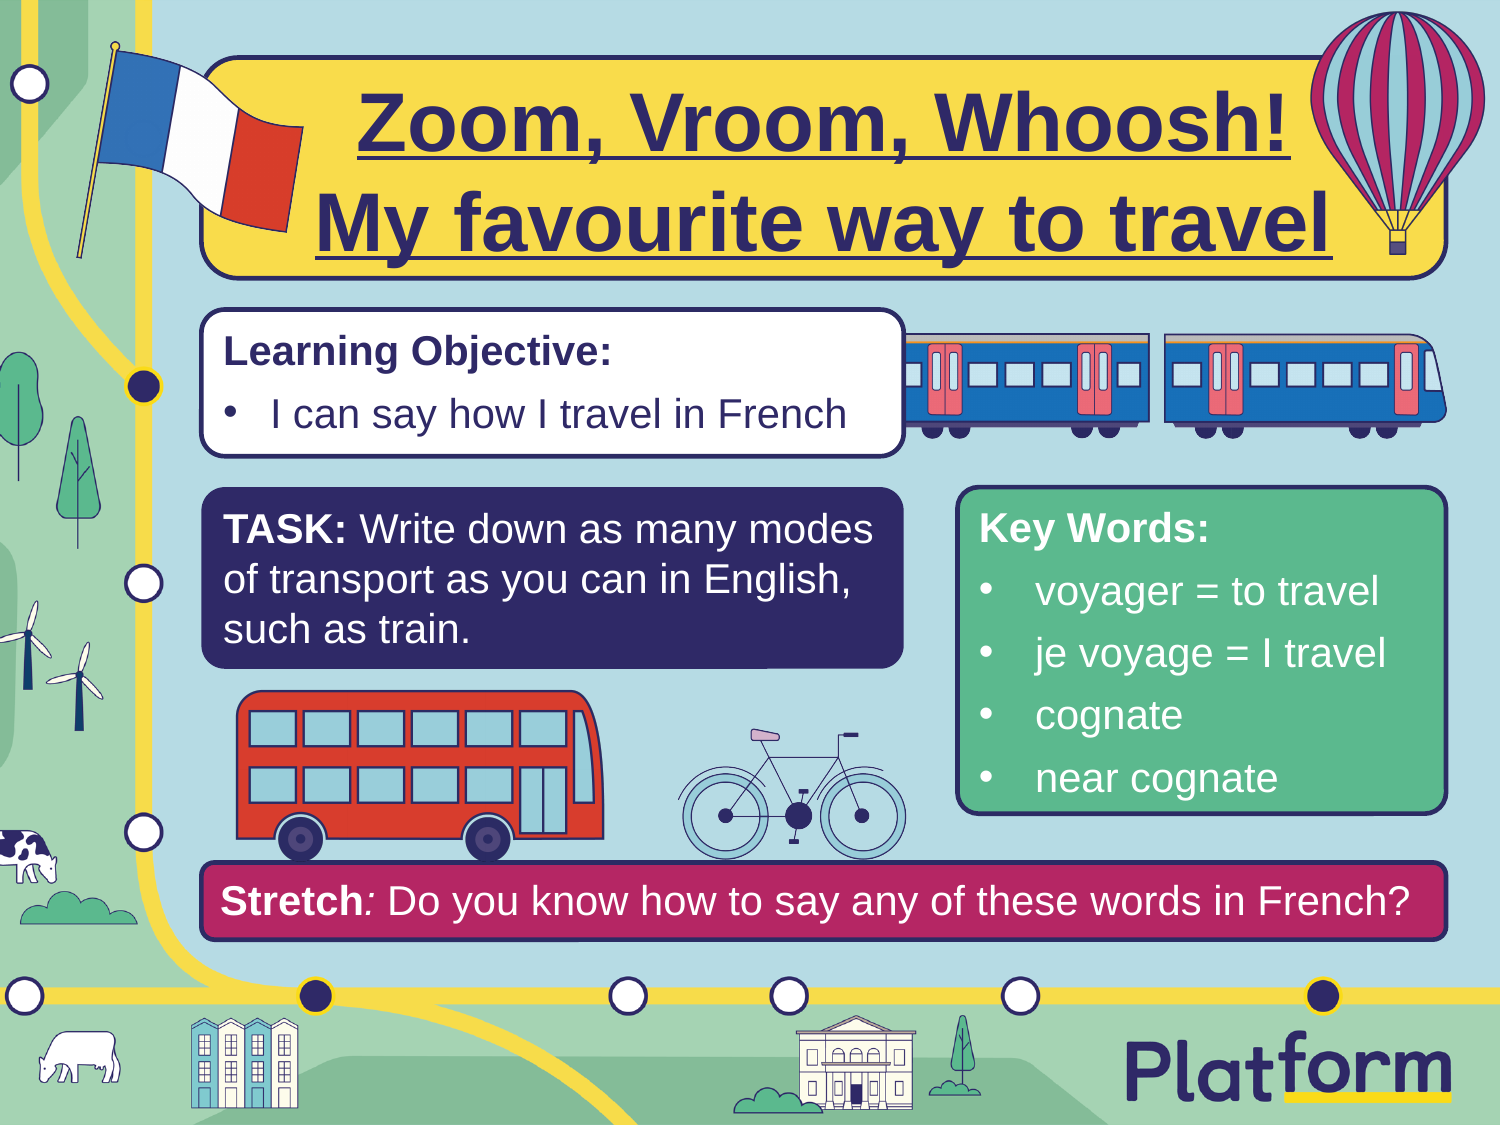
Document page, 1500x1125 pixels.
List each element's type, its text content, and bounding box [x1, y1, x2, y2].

text_box Learning Objective: I can say how I travel in French [201, 309, 904, 457]
text_box TASK: Write down as many modes of transport as you can in English, such as train. [201, 487, 904, 669]
text_box Stretch: Do you know how to say any of these words in French? [201, 862, 1447, 940]
text_box Zoom, Vroom, Whoosh! My favourite way to travel [211, 57, 1294, 279]
text_box Key Words: voyager = to travel je voyage = I travel cognate near cognate [957, 487, 1447, 814]
picture [0, 0, 1500, 1125]
